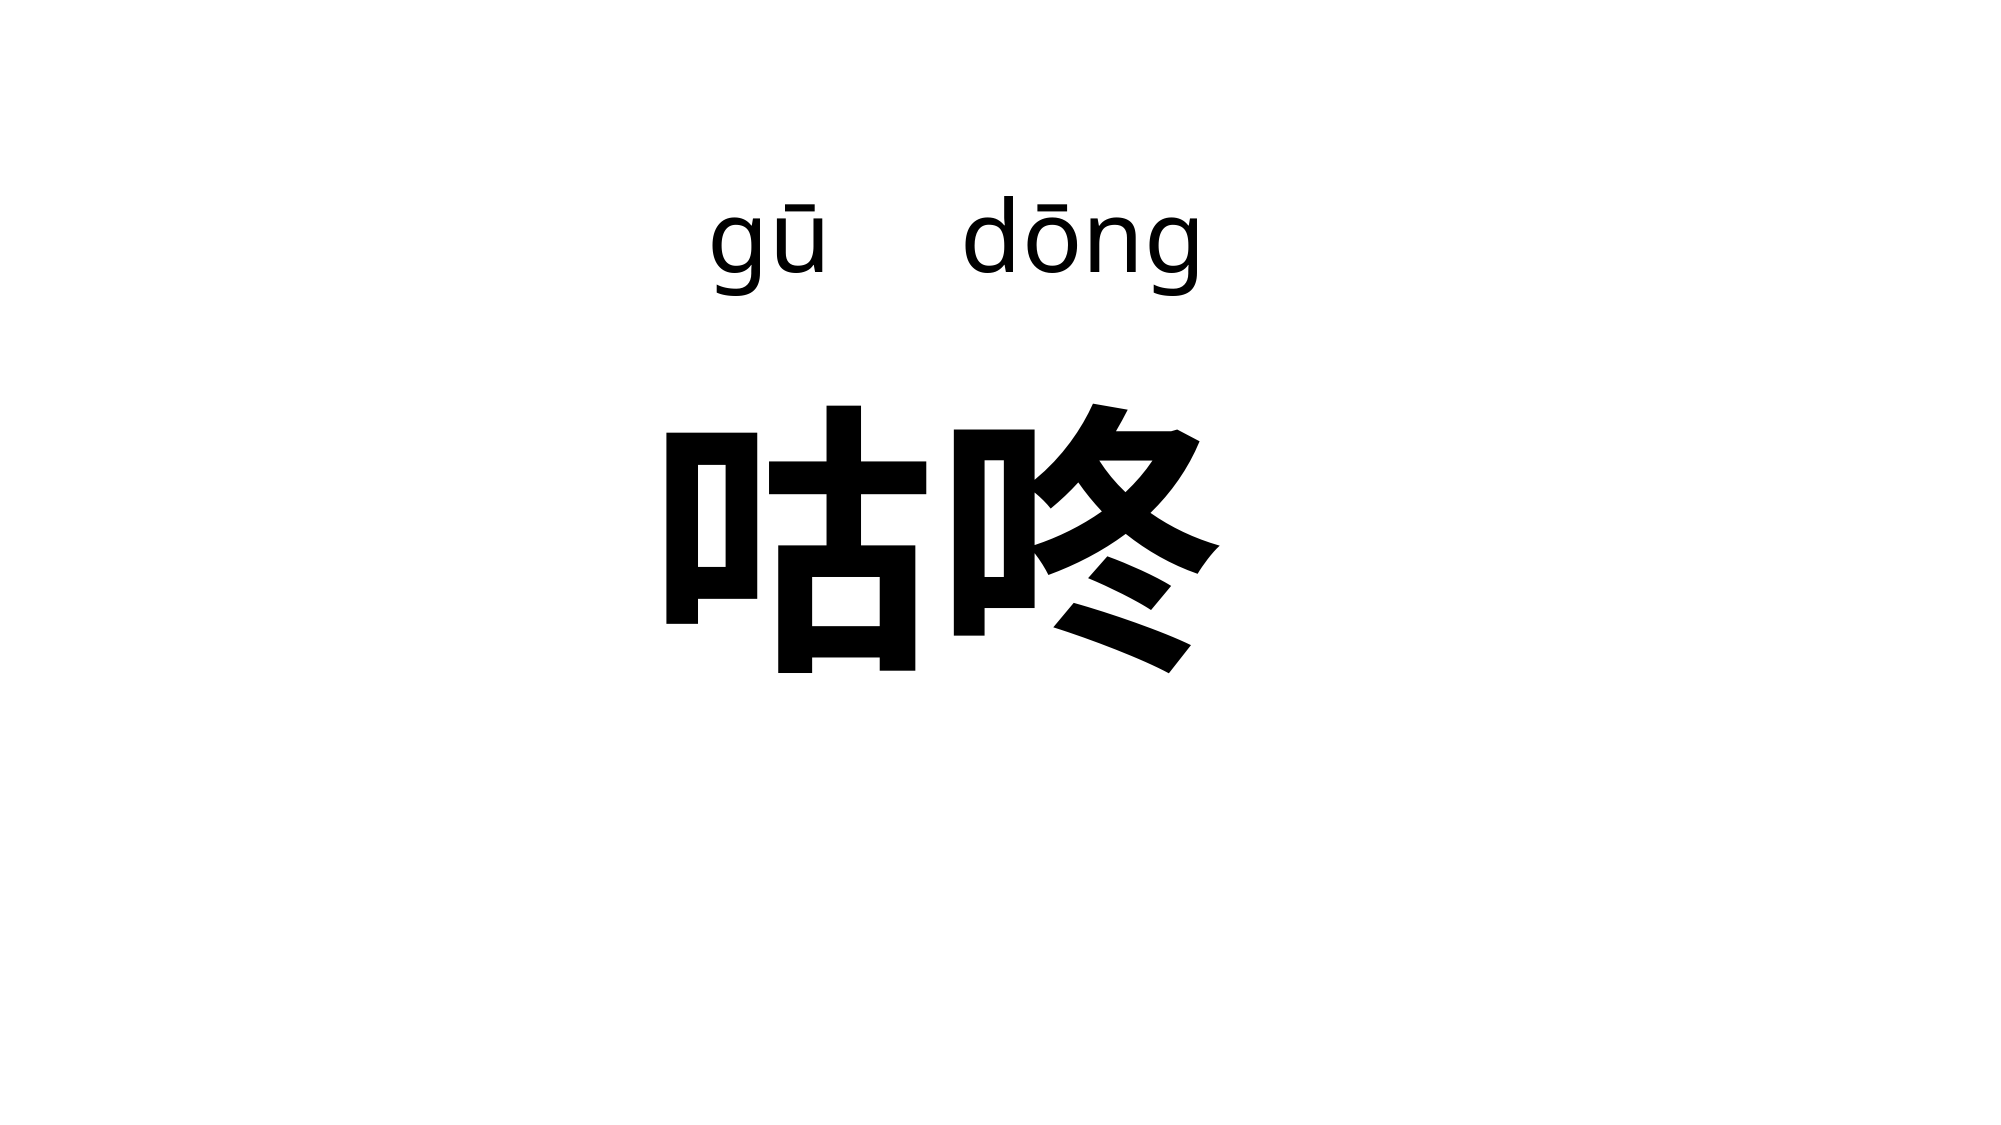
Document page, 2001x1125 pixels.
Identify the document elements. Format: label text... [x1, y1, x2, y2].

text_box gū dōng [666, 165, 1333, 300]
text_box 咕咚 [633, 353, 1240, 714]
